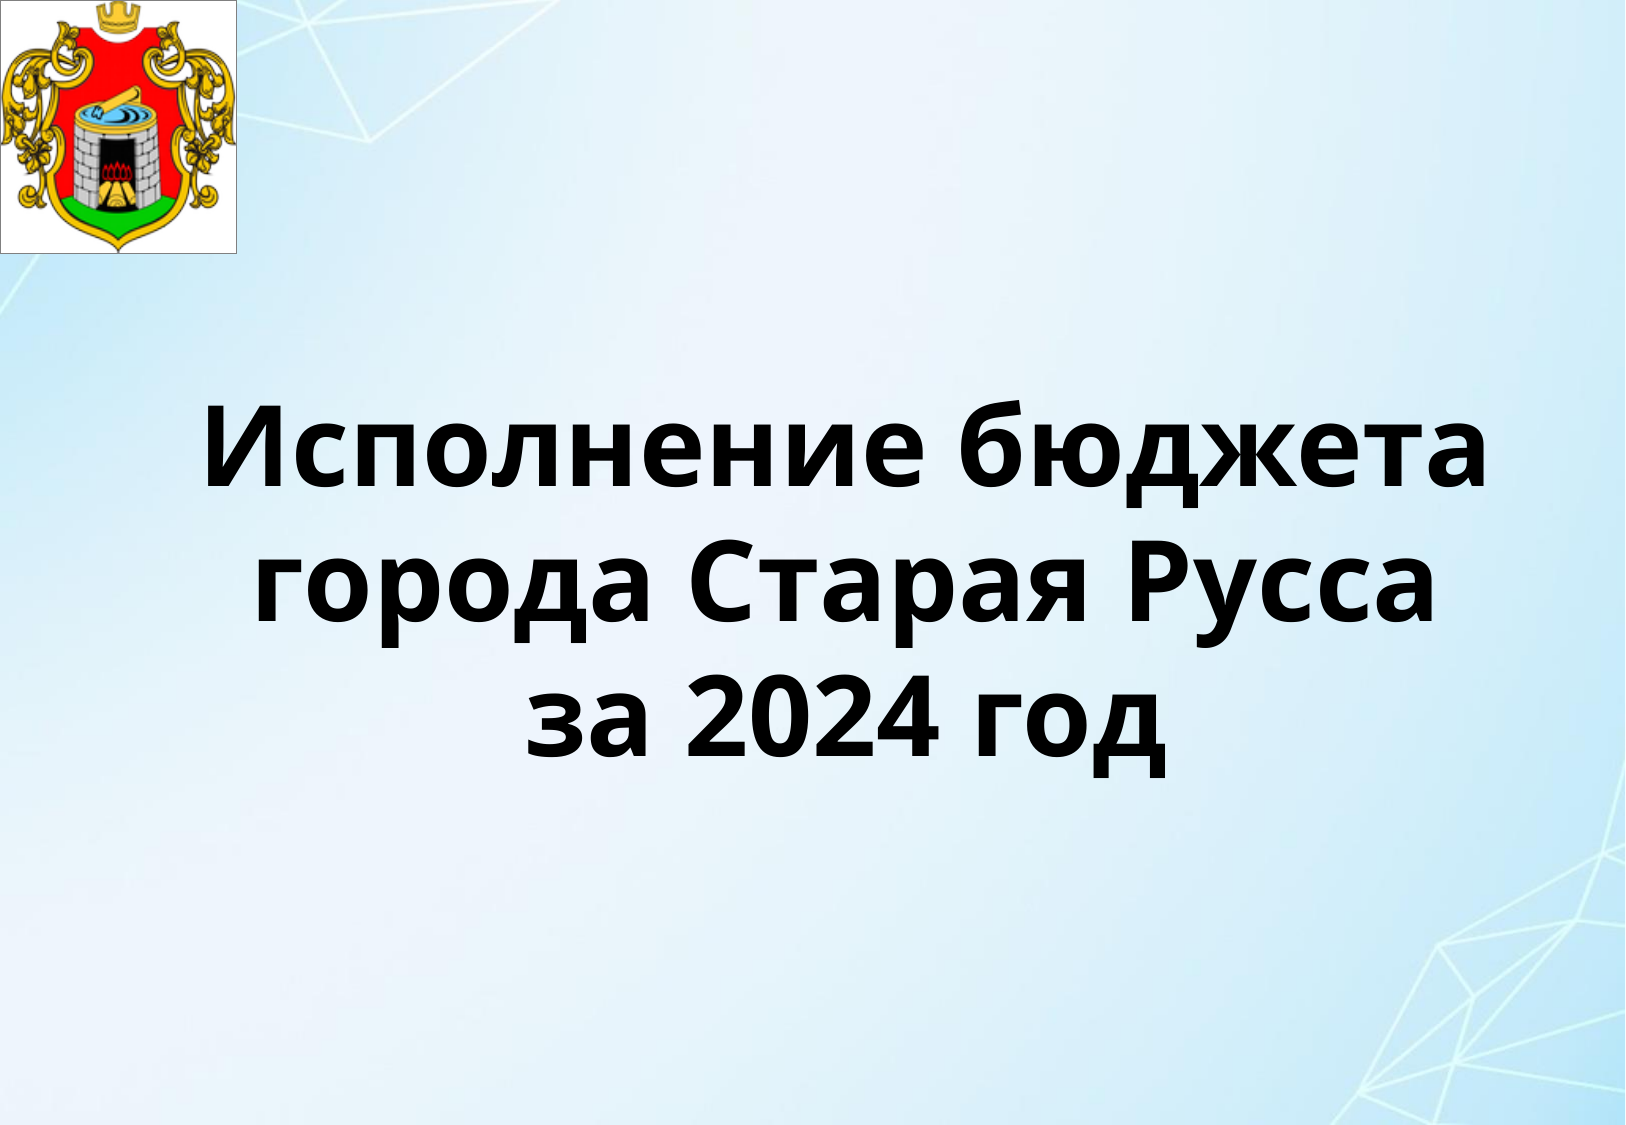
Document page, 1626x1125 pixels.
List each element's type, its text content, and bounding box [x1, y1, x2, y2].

picture [0, 0, 1626, 1125]
text_box Исполнение бюджета города Старая Русса за 2024 год [145, 63, 1548, 1090]
